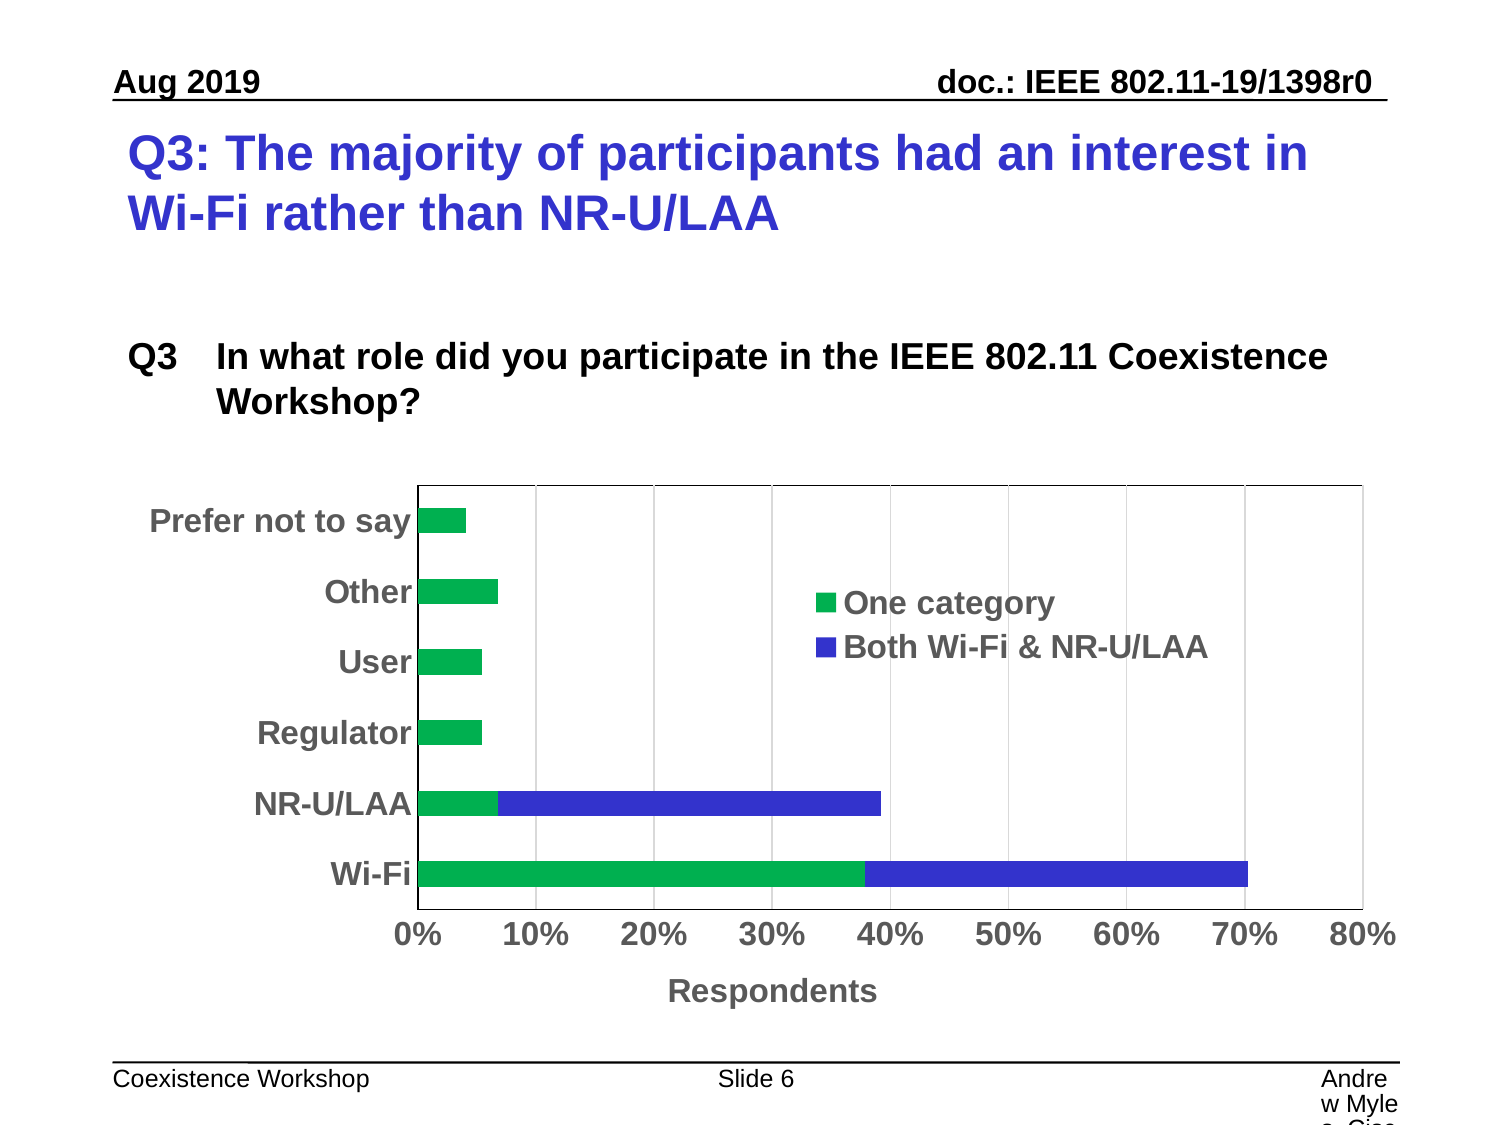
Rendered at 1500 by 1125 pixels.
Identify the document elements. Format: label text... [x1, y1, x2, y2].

chart [112, 462, 1402, 1038]
list Q3 In what role did you participate in the IEEE 802.11 Coexistence Workshop? [112, 324, 1388, 461]
title Q3: The majority of participants had an interest in Wi-Fi rather than NR-U/LAA [112, 112, 1388, 288]
footer Andrew Myles, Cisco [1320, 1061, 1402, 1093]
slide_number Slide 6 [709, 1061, 803, 1093]
